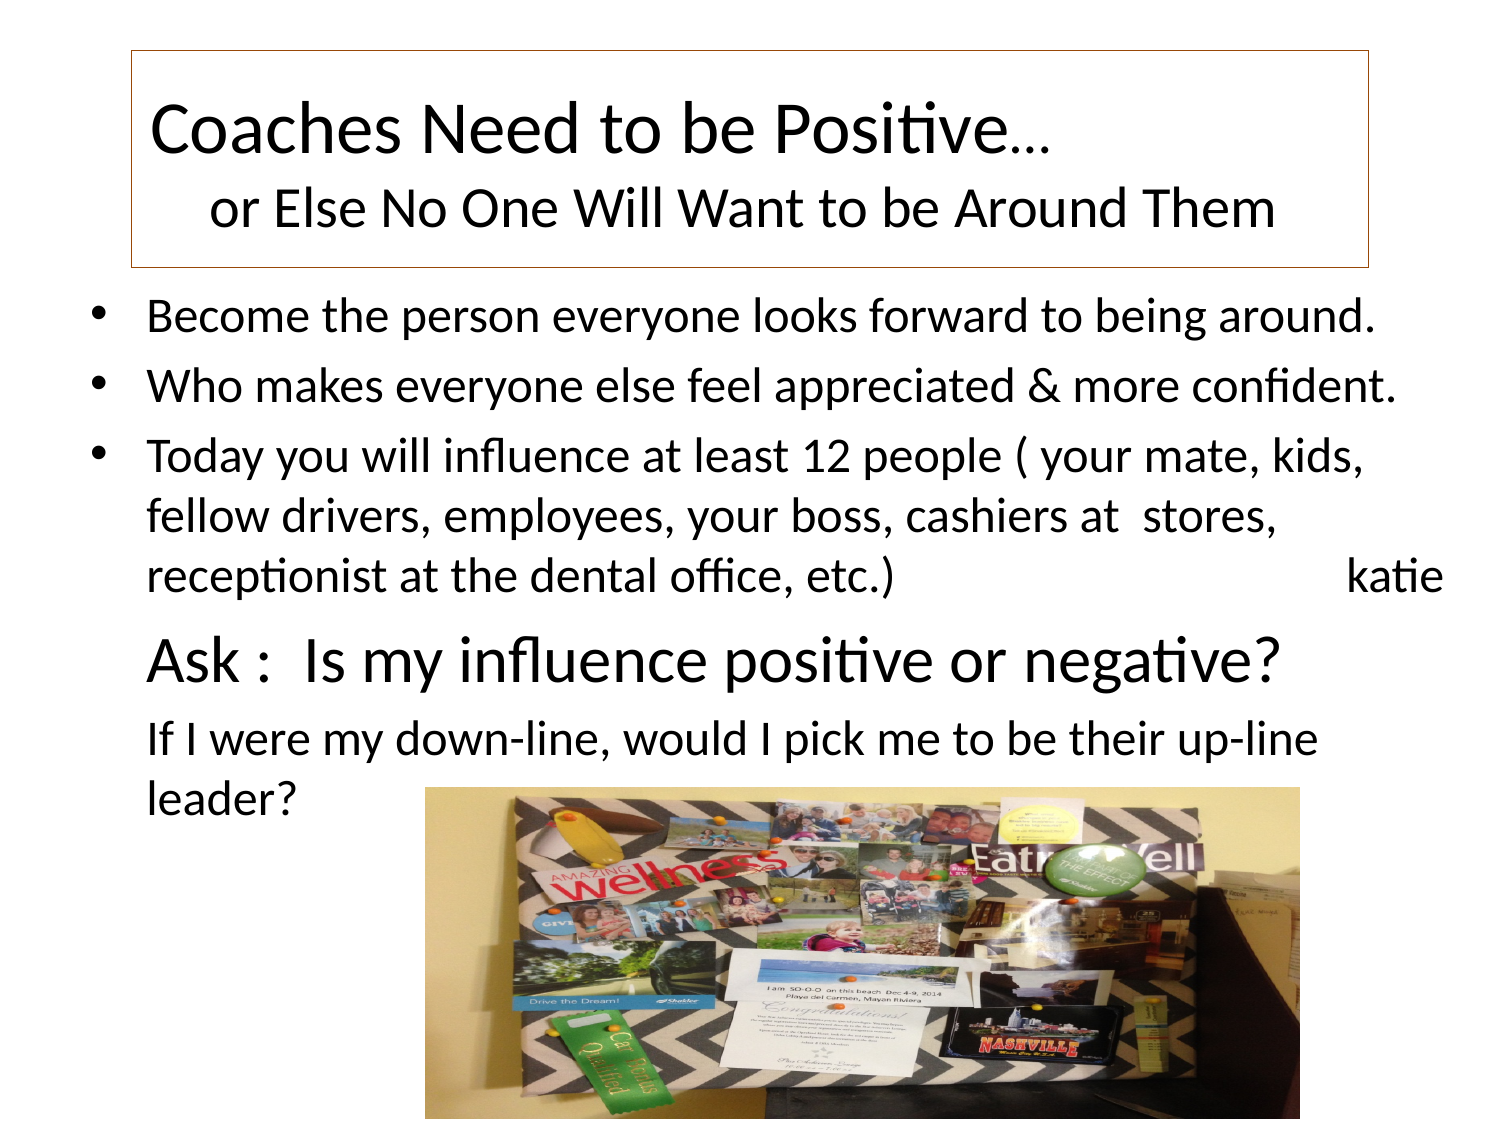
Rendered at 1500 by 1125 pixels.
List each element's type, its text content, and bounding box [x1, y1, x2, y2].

picture [424, 787, 1301, 1119]
list Become the person everyone looks forward to being around. Who makes everyone else feel appreciated & more confident. Today you will influence at least 12 people ( your mate, kids, fellow drivers, employees, your boss, cashiers at stores, receptionist at the dental office, etc.) katie Ask : Is my influence positive or negative? If I were my down-line, would I pick me to be their up-line leader? [75, 275, 1463, 1050]
title Coaches Need to be Positive… or Else No One Will Want to be Around Them [131, 50, 1369, 268]
